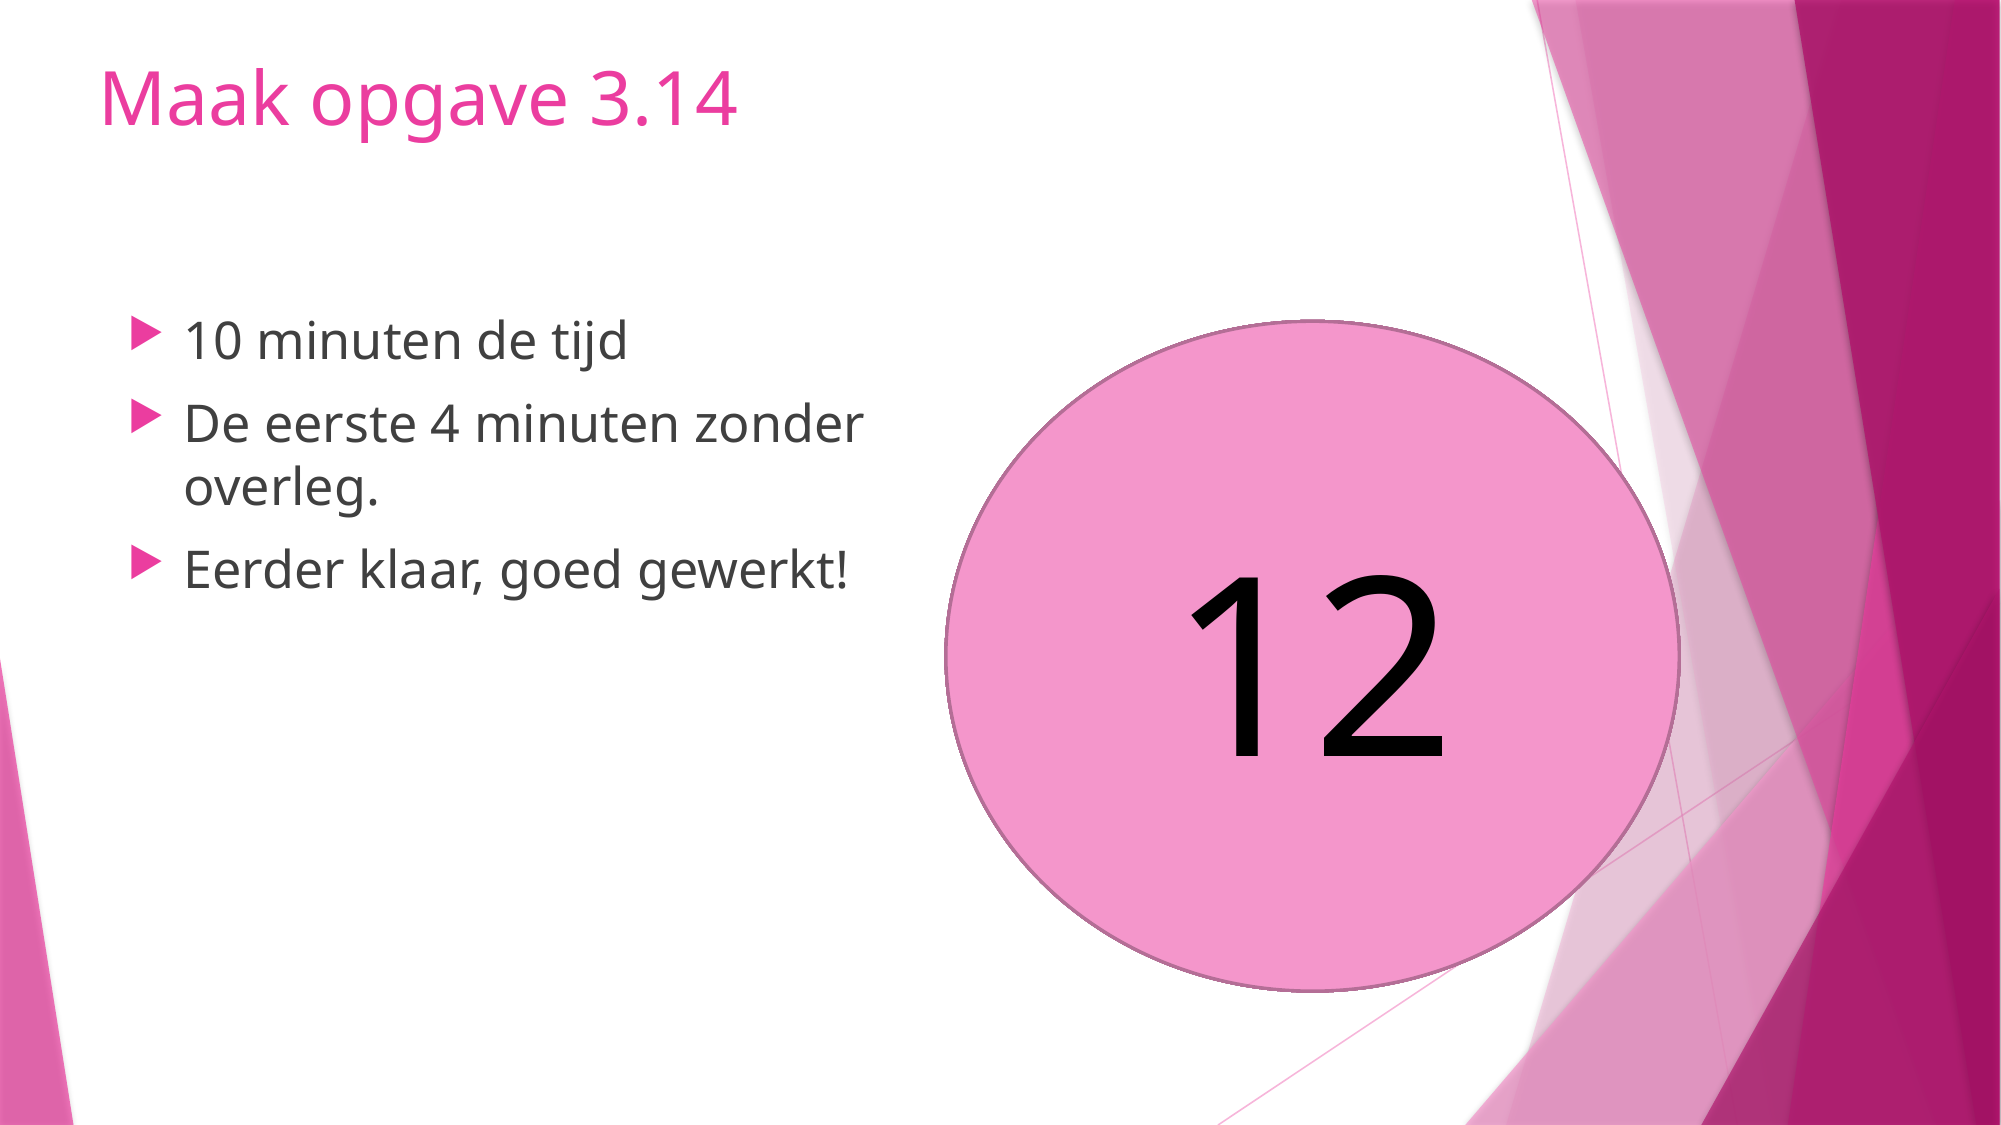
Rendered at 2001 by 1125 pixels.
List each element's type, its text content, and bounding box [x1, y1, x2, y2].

text_box 12 [944, 319, 1681, 993]
title Maak opgave 3.14 [83, 42, 1494, 260]
list 10 minuten de tijd De eerste 4 minuten zonder overleg. Eerder klaar, goed gewerkt! [112, 299, 896, 992]
